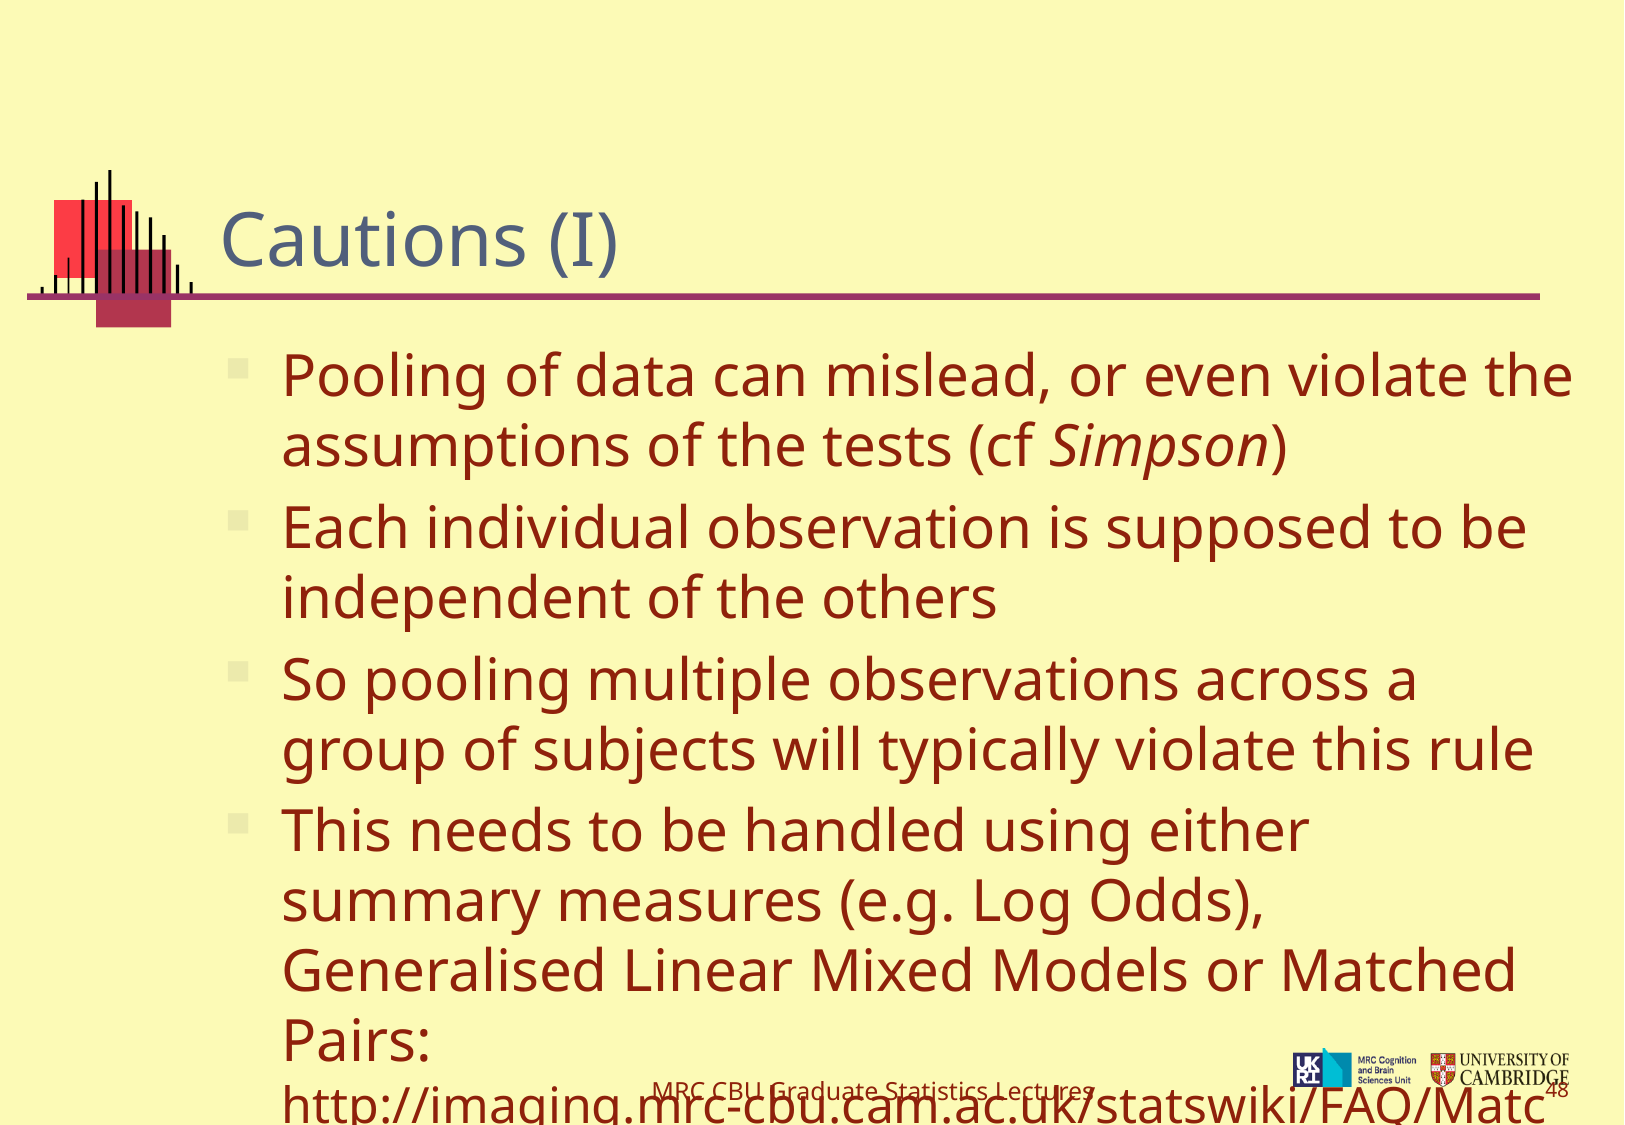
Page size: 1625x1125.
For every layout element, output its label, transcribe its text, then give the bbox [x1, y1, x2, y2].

footer MRC CBU Graduate Statistics Lectures [473, 1037, 1273, 1113]
list Pooling of data can mislead, or even violate the assumptions of the tests (cf Simpson) Each individual observation is supposed to be independent of the others So pooling multiple observations across a group of subjects will typically violate this rule This needs to be handled using either summary measures (e.g. Log Odds), Generalised Linear Mixed Models or Matched Pairs: http://imaging.mrc-cbu.cam.ac.uk/statswiki/FAQ/MatchedPairs [210, 331, 1591, 1006]
slide_number [162, 1037, 461, 1113]
slide_number 48 [1285, 1037, 1585, 1113]
title Cautions (I) [204, 101, 1589, 289]
